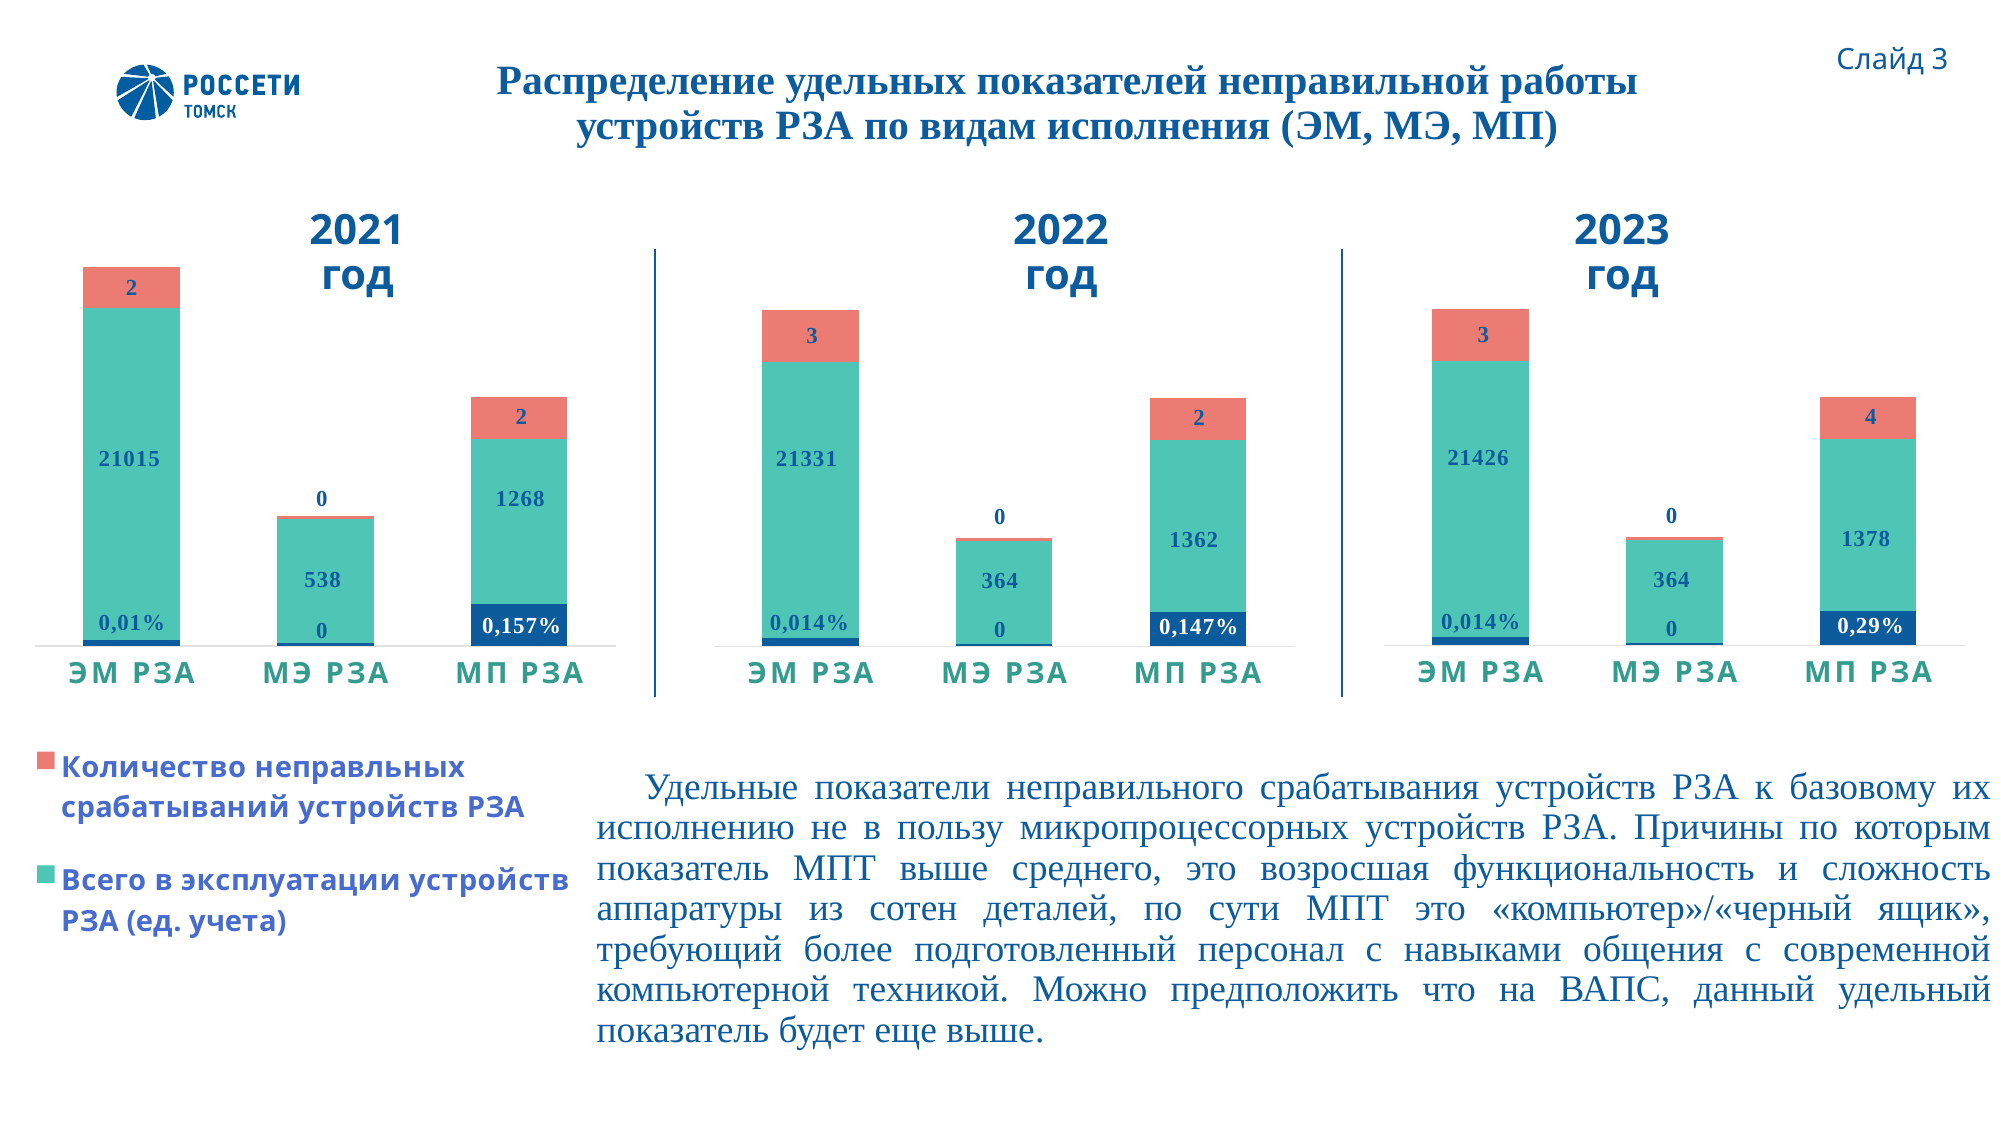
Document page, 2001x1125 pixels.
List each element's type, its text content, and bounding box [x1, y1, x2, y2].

text_box Удельные показатели неправильного срабатывания устройств РЗА к базовому их исполнению не в пользу микропроцессорных устройств РЗА. Причины по которым показатель МПТ выше среднего, это возросшая функциональность и сложность аппаратуры из сотен деталей, по сути МПТ это «компьютер»/«черный ящик», требующий более подготовленный персонал с навыками общения с современной компьютерной техникой. Можно предположить что на ВАПС, данный удельный показатель будет еще выше. [589, 759, 2000, 1058]
chart [0, 231, 618, 974]
text_box 2022 год [969, 201, 1154, 231]
text_box 2023 год [1530, 201, 1715, 230]
chart [655, 232, 1296, 974]
text_box Распределение удельных показателей неправильной работы устройств РЗА по видам исполнения (ЭМ, МЭ, МП) [265, 50, 1870, 156]
chart [1326, 231, 1967, 973]
text_box Слайд 3 [1812, 37, 1973, 84]
text_box 2021 год [265, 201, 450, 230]
